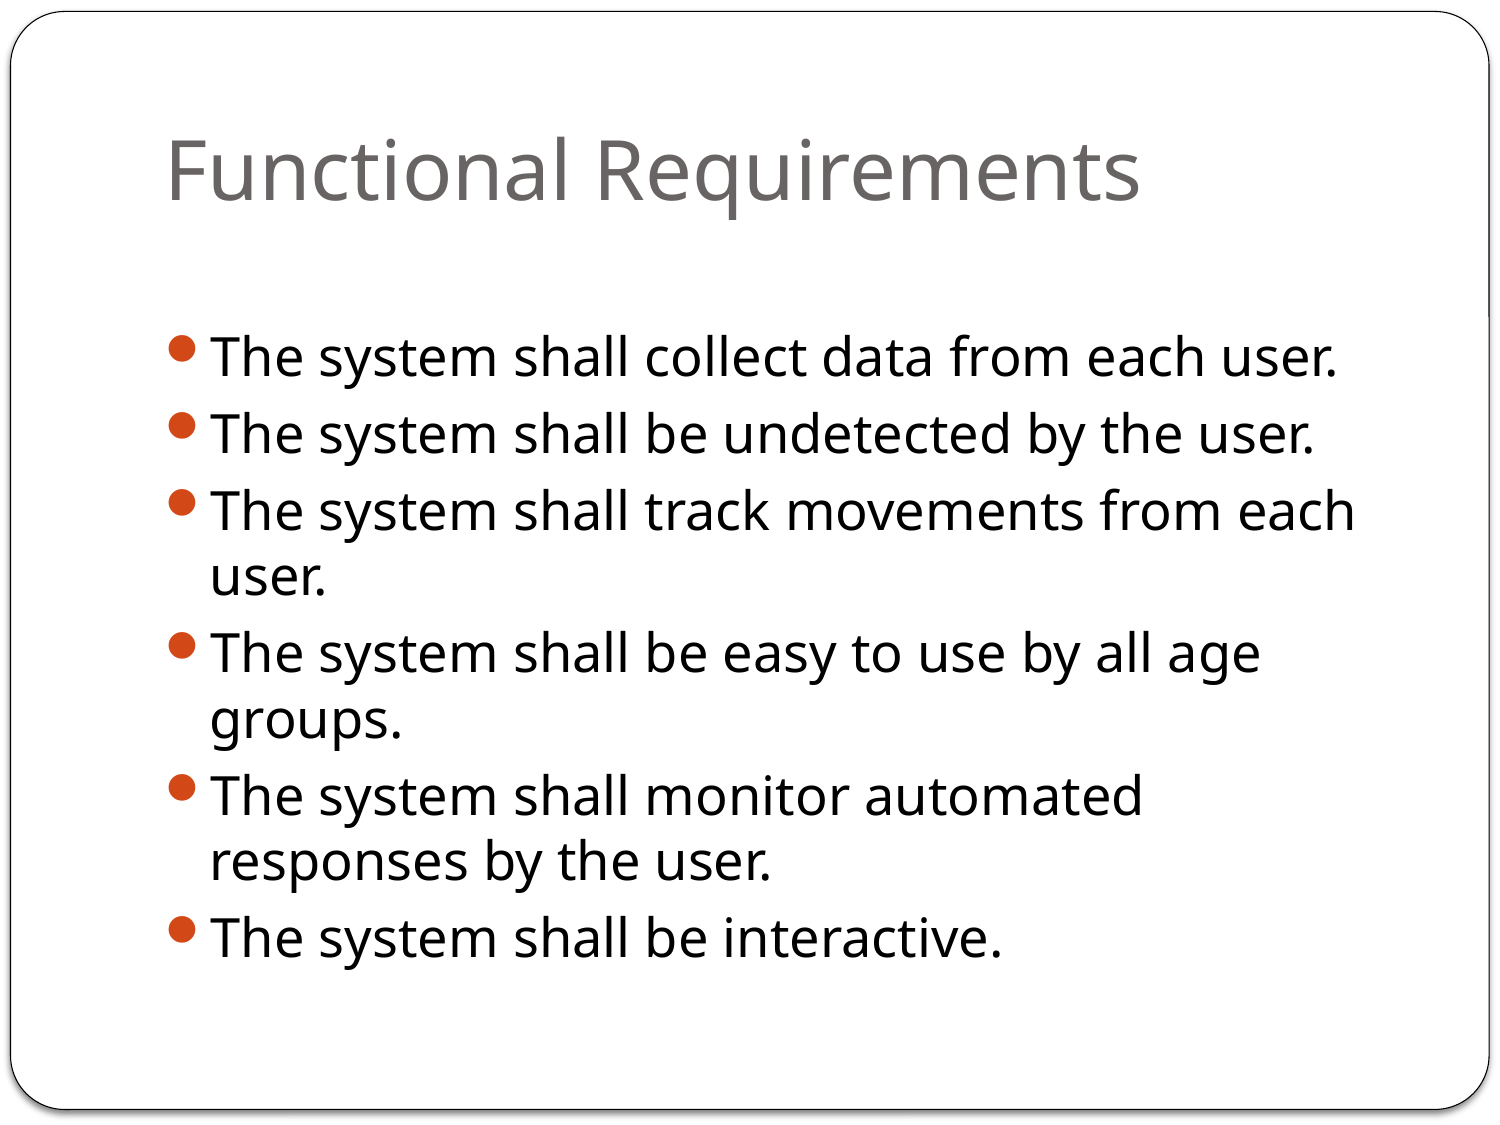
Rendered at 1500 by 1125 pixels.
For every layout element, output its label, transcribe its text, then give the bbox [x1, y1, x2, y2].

list The system shall collect data from each user. The system shall be undetected by the user. The system shall track movements from each user. The system shall be easy to use by all age groups. The system shall monitor automated responses by the user. The system shall be interactive. [150, 237, 1425, 988]
title Functional Requirements [150, 45, 1425, 233]
